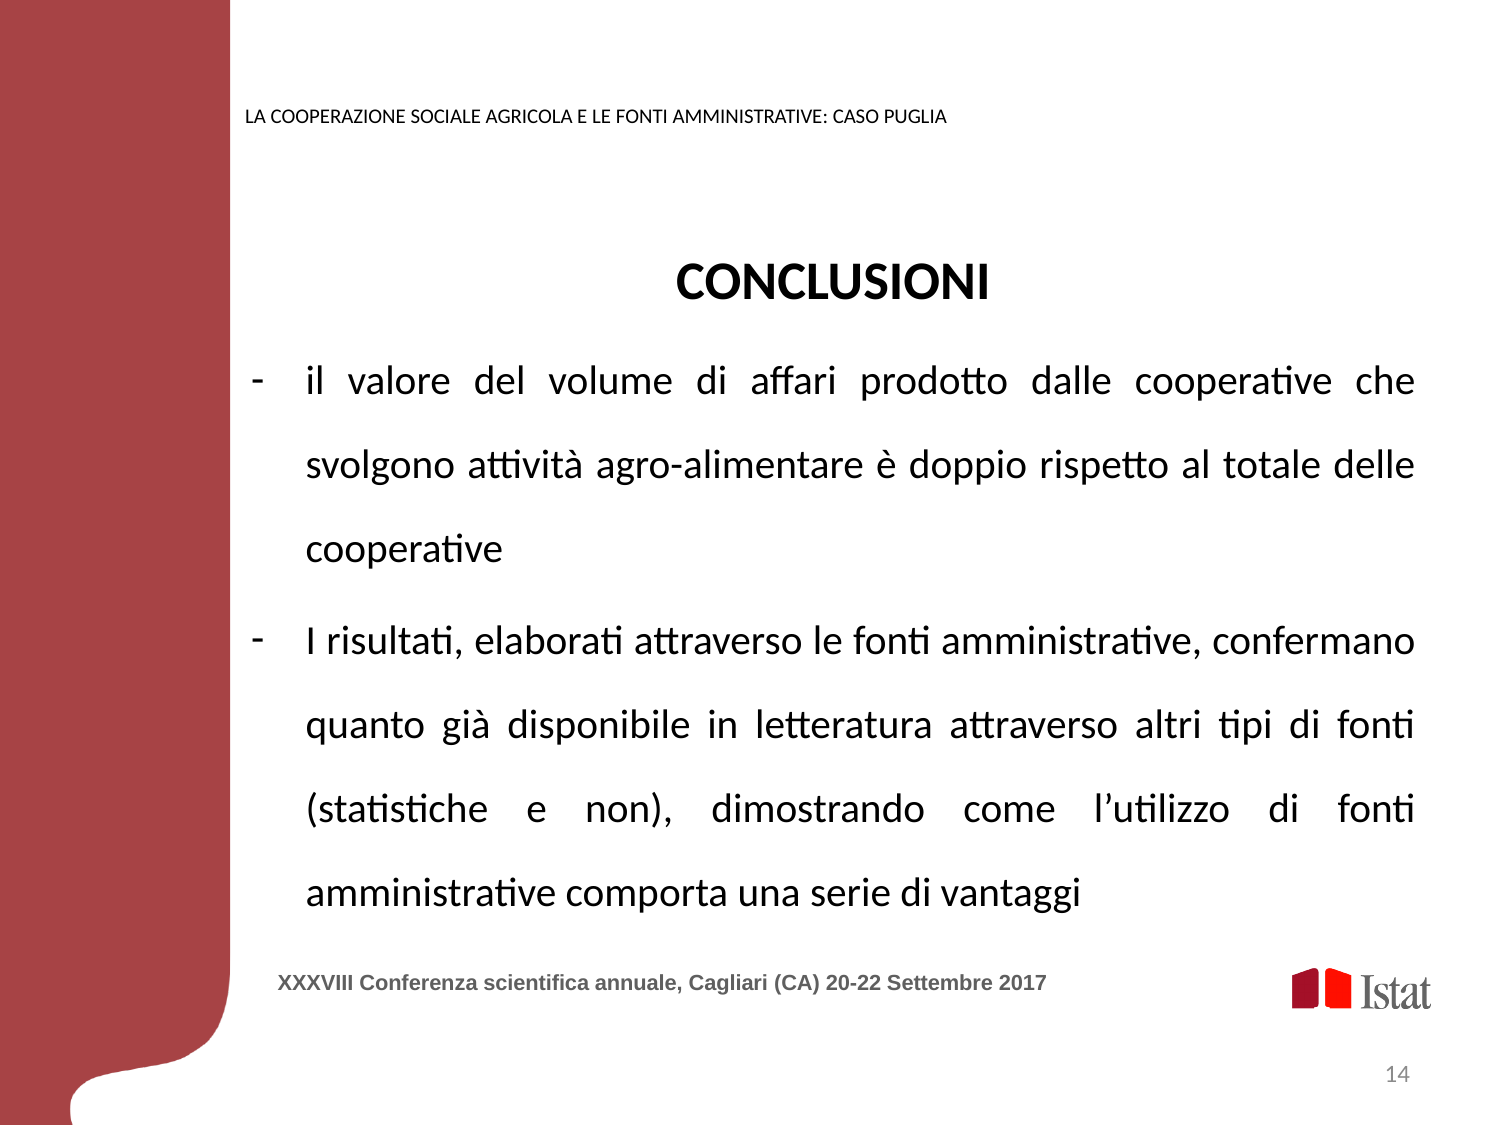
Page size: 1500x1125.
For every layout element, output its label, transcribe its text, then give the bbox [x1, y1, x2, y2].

list CONCLUSIONI il valore del volume di affari prodotto dalle cooperative che svolgono attività agro-alimentare è doppio rispetto al totale delle cooperative I risultati, elaborati attraverso le fonti amministrative, confermano quanto già disponibile in letteratura attraverso altri tipi di fonti (statistiche e non), dimostrando come l’utilizzo di fonti amministrative comporta una serie di vantaggi [235, 191, 1431, 935]
title LA COOPERAZIONE SOCIALE AGRICOLA E LE FONTI AMMINISTRATIVE: CASO PUGLIA [235, 45, 1317, 185]
picture [1292, 968, 1431, 1009]
picture [0, 0, 231, 1125]
text_box XXXVIII Conferenza scientifica annuale, Cagliari (CA) 20-22 Settembre 2017 [277, 968, 1058, 995]
slide_number 14 [1074, 1042, 1425, 1103]
